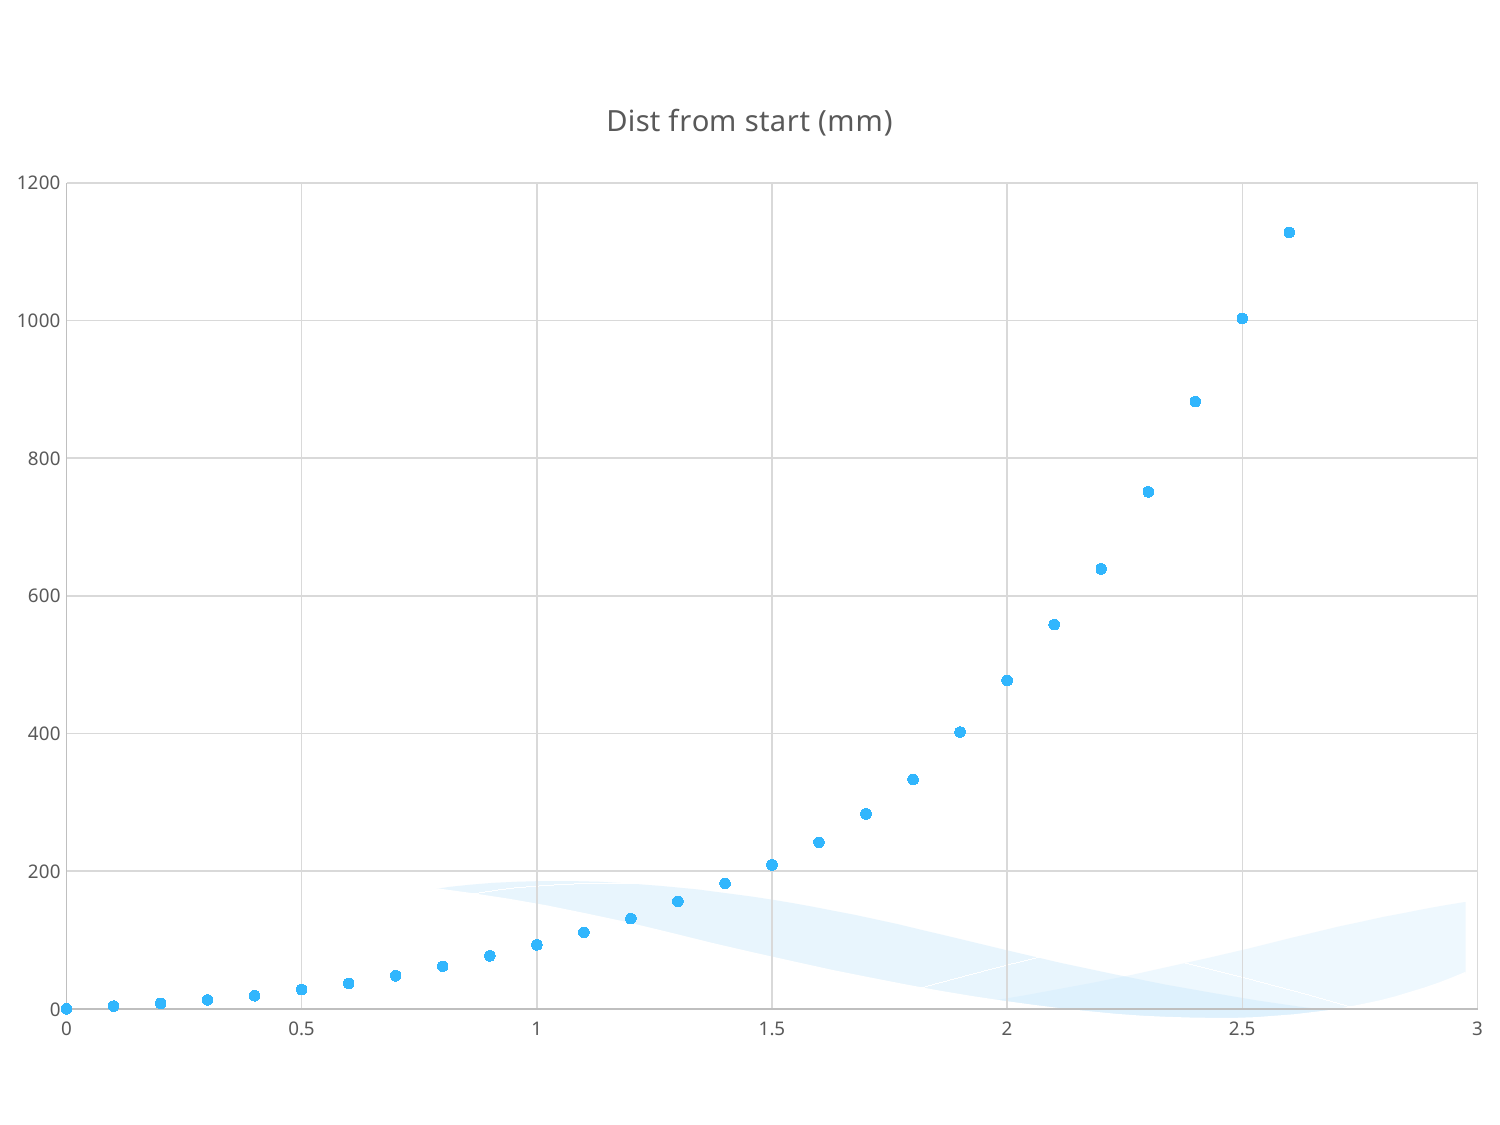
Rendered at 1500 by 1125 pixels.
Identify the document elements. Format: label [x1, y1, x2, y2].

chart [0, 63, 1500, 1062]
